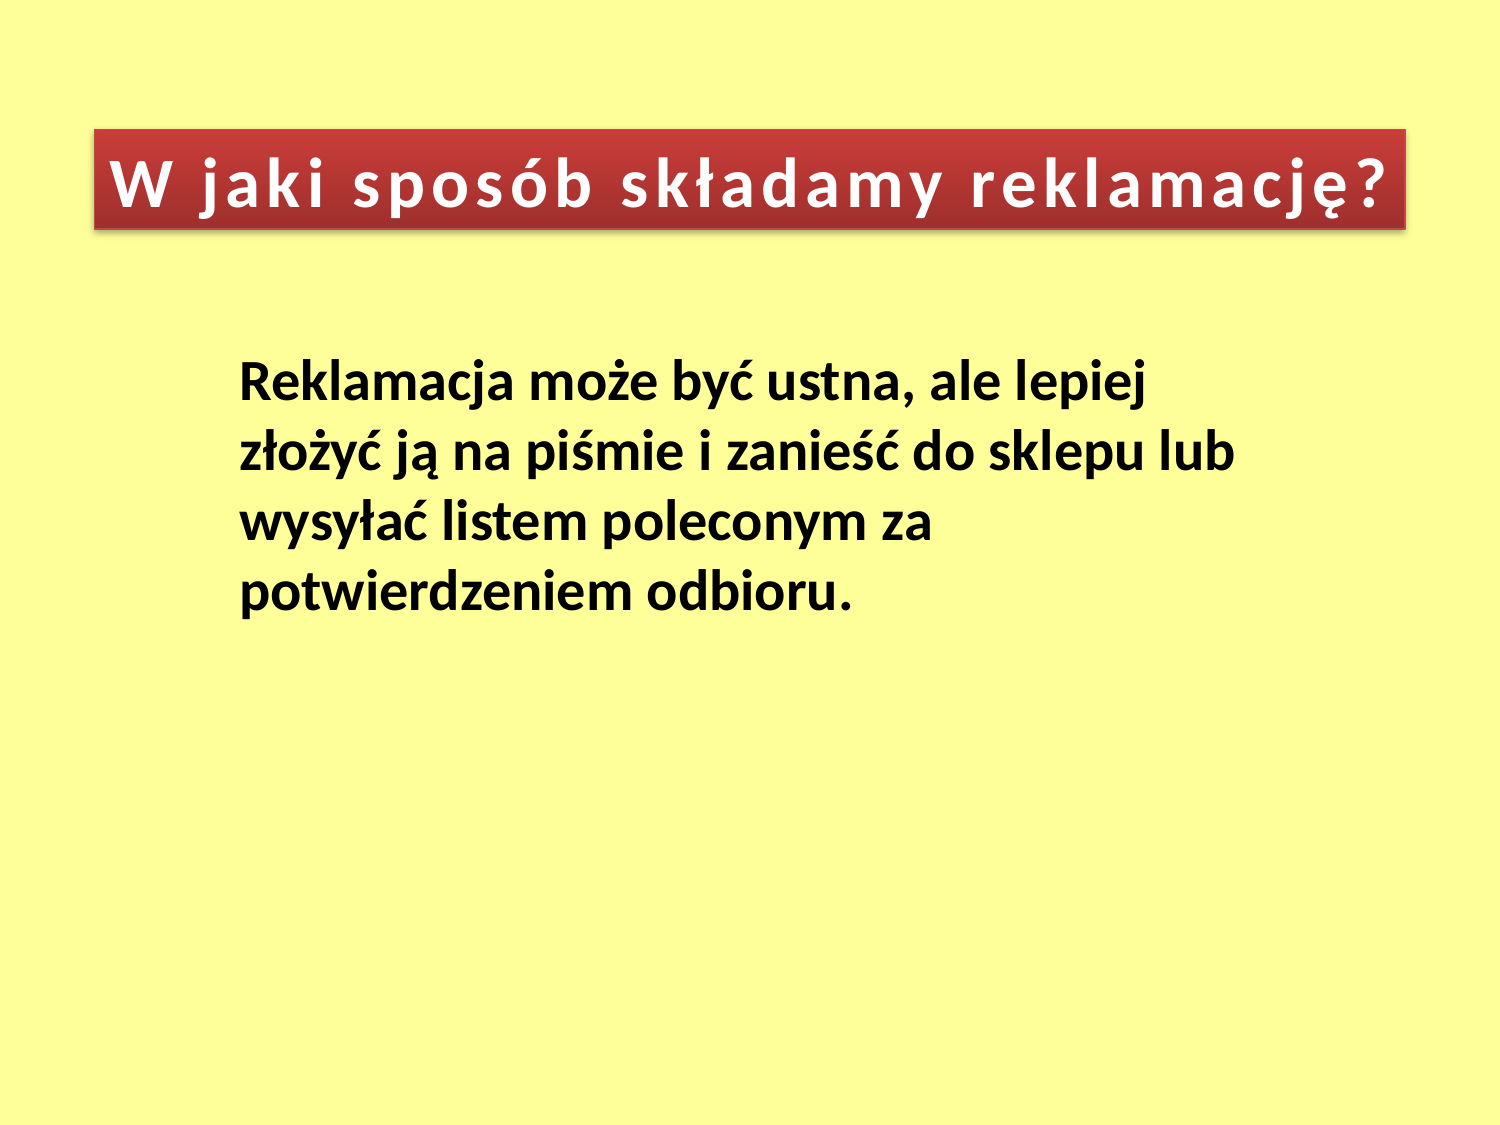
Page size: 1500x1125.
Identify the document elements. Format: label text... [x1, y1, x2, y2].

text_box W jaki sposób składamy reklamację? [94, 129, 1406, 230]
text_box Reklamacja może być ustna, ale lepiej złożyć ją na piśmie i zanieść do sklepu lub wysyłać listem poleconym za potwierdzeniem odbioru. [224, 335, 1276, 630]
